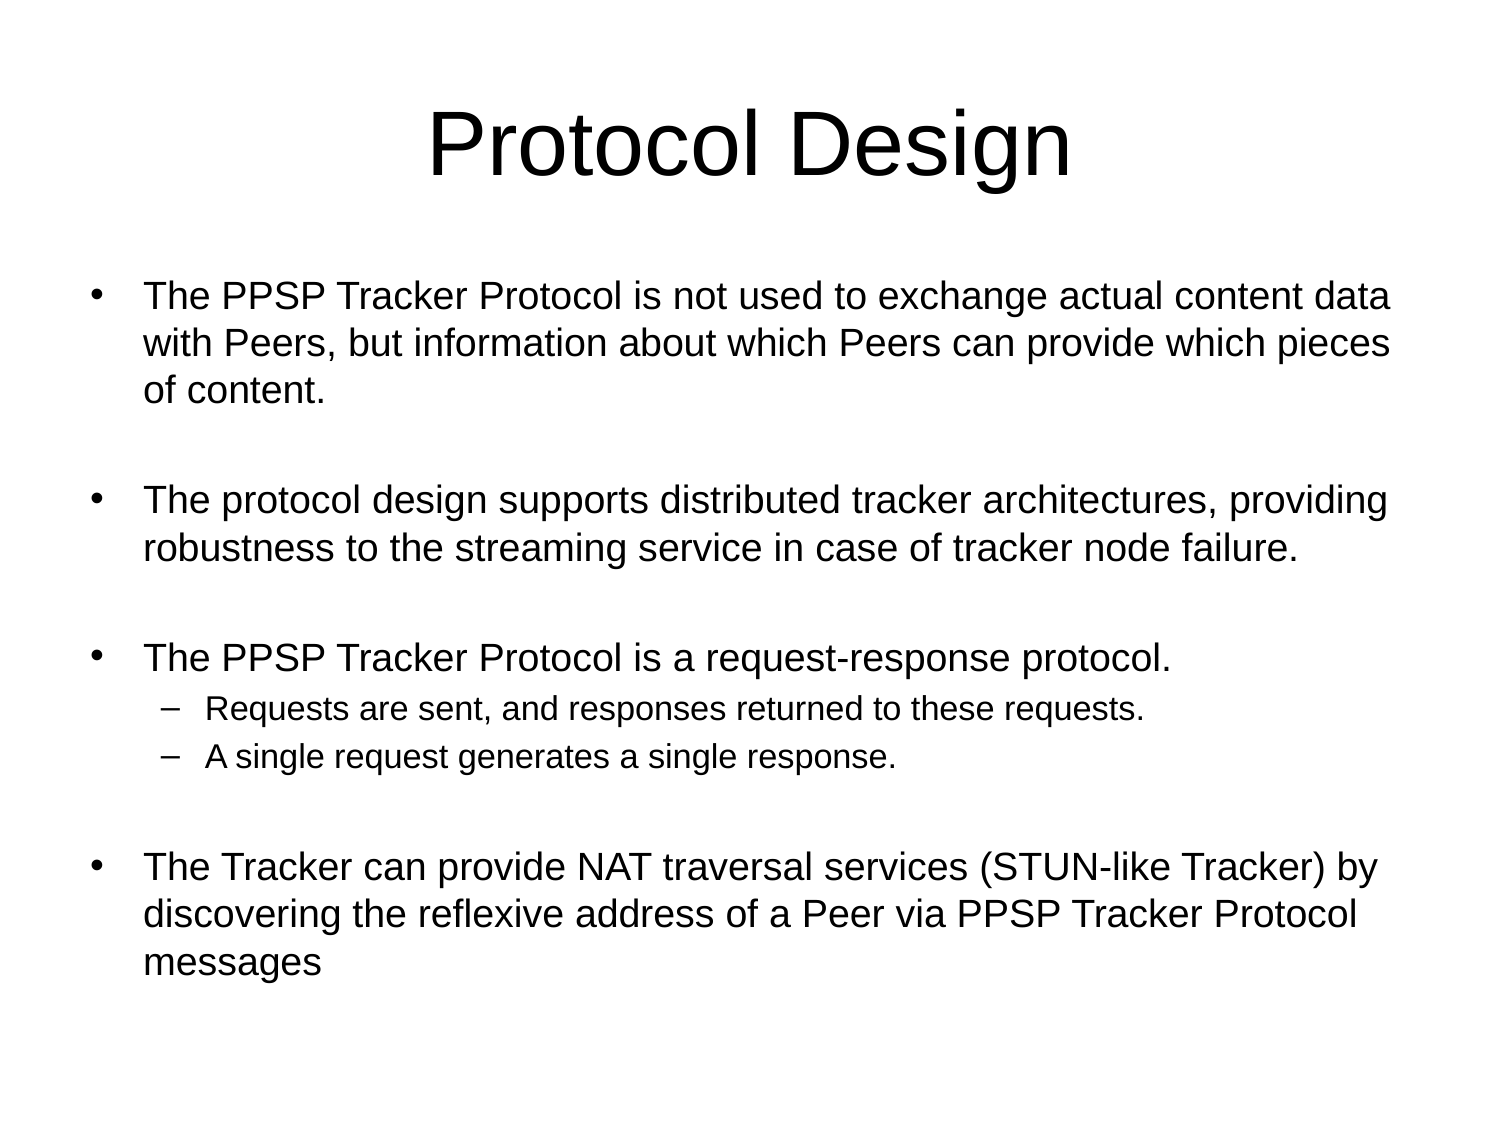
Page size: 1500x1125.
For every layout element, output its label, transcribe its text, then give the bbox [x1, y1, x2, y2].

list The PPSP Tracker Protocol is not used to exchange actual content data with Peers, but information about which Peers can provide which pieces of content. The protocol design supports distributed tracker architectures, providing robustness to the streaming service in case of tracker node failure. The PPSP Tracker Protocol is a request-response protocol. Requests are sent, and responses returned to these requests. A single request generates a single response. The Tracker can provide NAT traversal services (STUN-like Tracker) by discovering the reflexive address of a Peer via PPSP Tracker Protocol messages [75, 262, 1425, 1005]
title Protocol Design [75, 45, 1425, 233]
